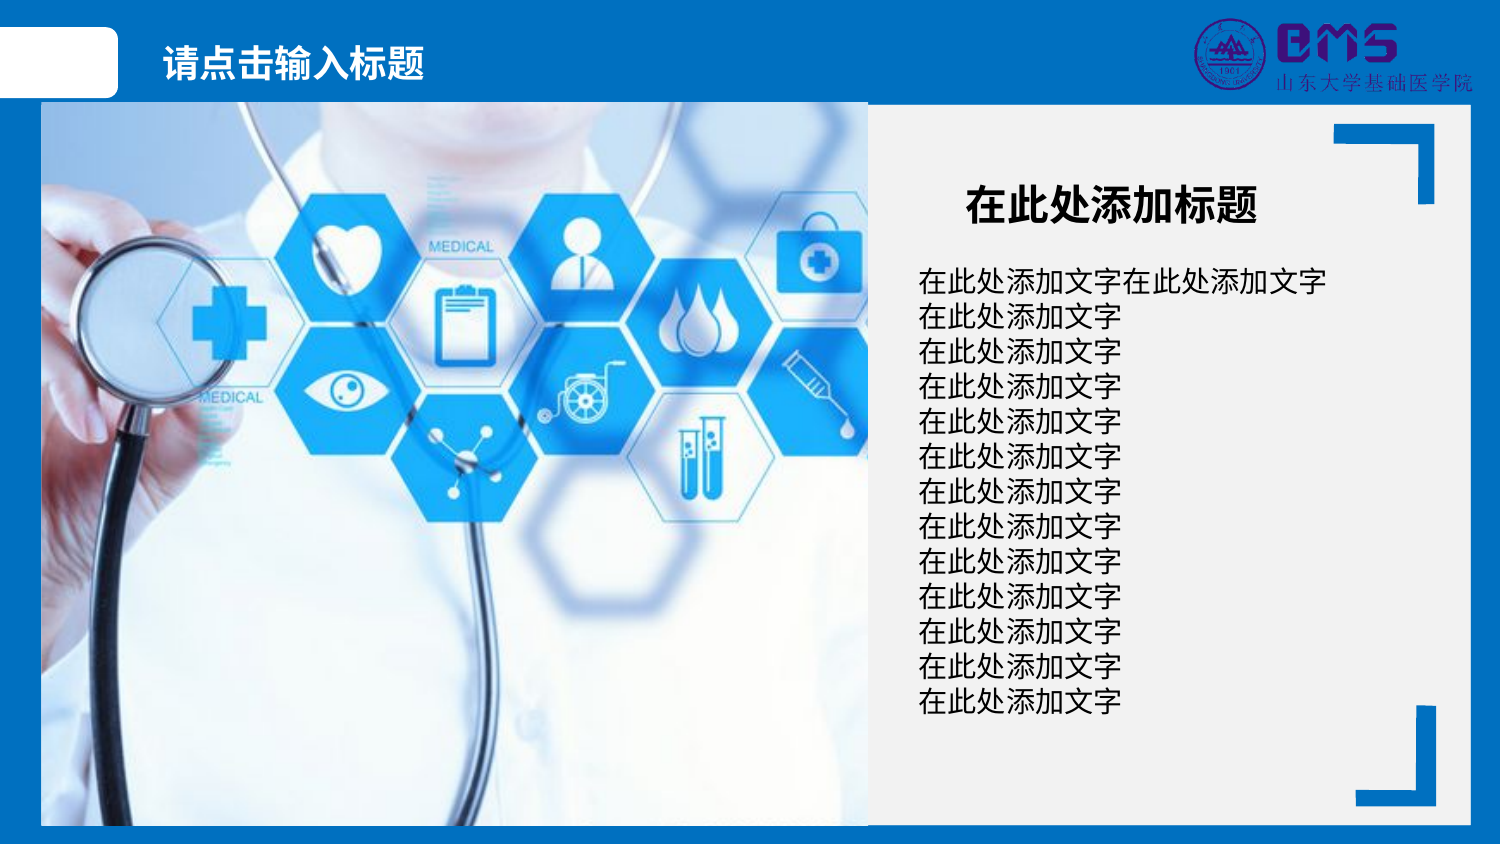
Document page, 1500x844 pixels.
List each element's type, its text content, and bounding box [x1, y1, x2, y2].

picture [1166, 0, 1500, 132]
text_box [871, 103, 1473, 827]
text_box [1353, 703, 1439, 809]
text_box 在此处添加文字在此处添加文字 在此处添加文字 在此处添加文字 在此处添加文字 在此处添加文字 在此处添加文字 在此处添加文字 在此处添加文字 在此处添加文字 在此处添加文字 在此处添加文字 在此处添加文字 在此处添加文字 [903, 256, 1384, 761]
text_box 请点击输入标题 [147, 32, 526, 93]
text_box 在此处添加标题 [950, 171, 1277, 237]
text_box [1331, 139, 1437, 207]
text_box [0, 25, 121, 101]
picture [40, 102, 869, 826]
